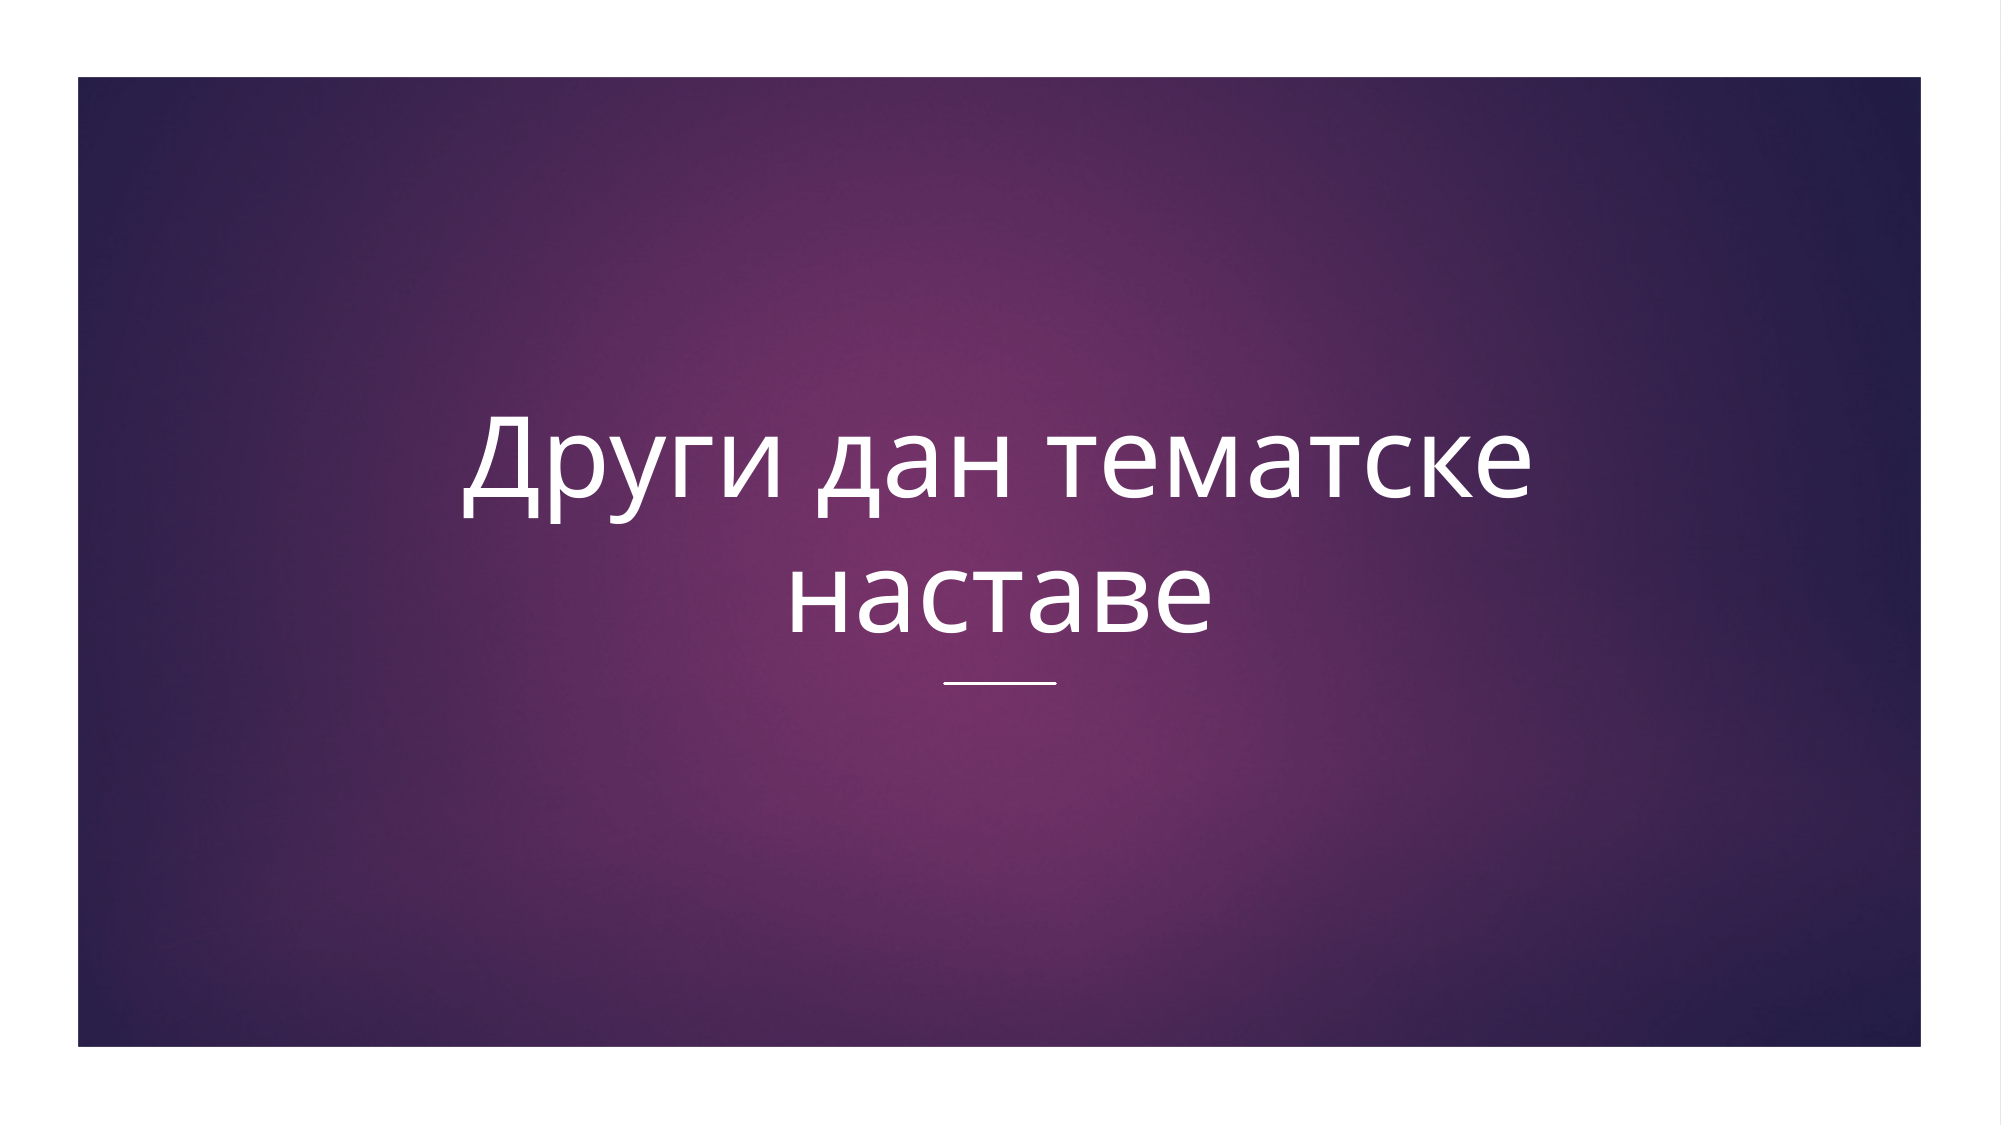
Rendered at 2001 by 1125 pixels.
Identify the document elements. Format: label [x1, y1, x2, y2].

text_box [0, 0, 2000, 1125]
